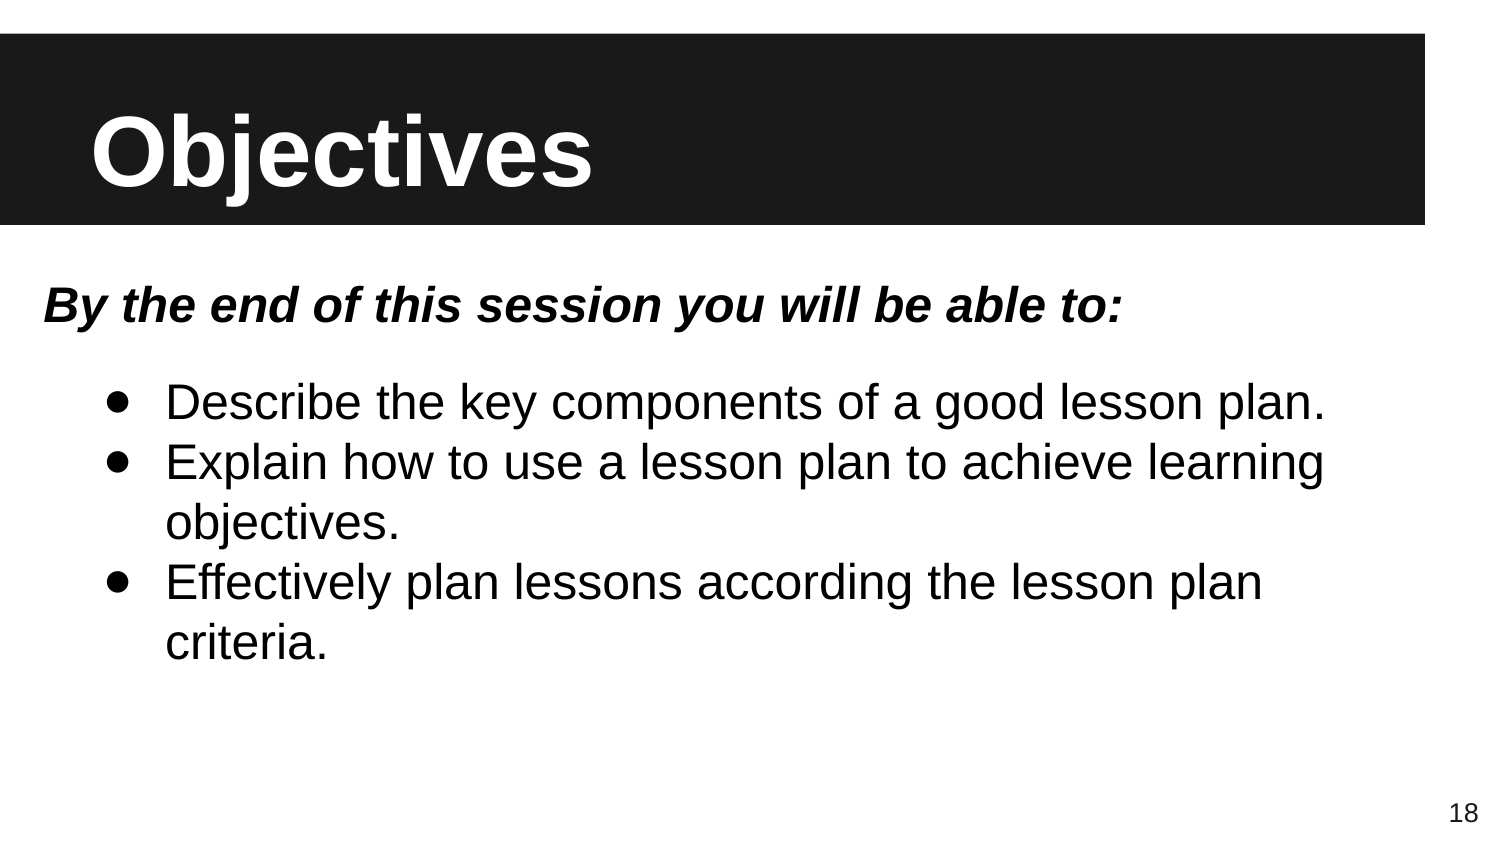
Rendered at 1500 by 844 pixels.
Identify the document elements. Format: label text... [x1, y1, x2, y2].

text_box By the end of this session you will be able to: [28, 265, 1209, 341]
list Describe the key components of a good lesson plan. Explain how to use a lesson plan to achieve learning objectives. Effectively plan lessons according the lesson plan criteria. [75, 294, 1425, 719]
title Objectives [75, 33, 1425, 221]
slide_number 18 [1403, 779, 1494, 844]
